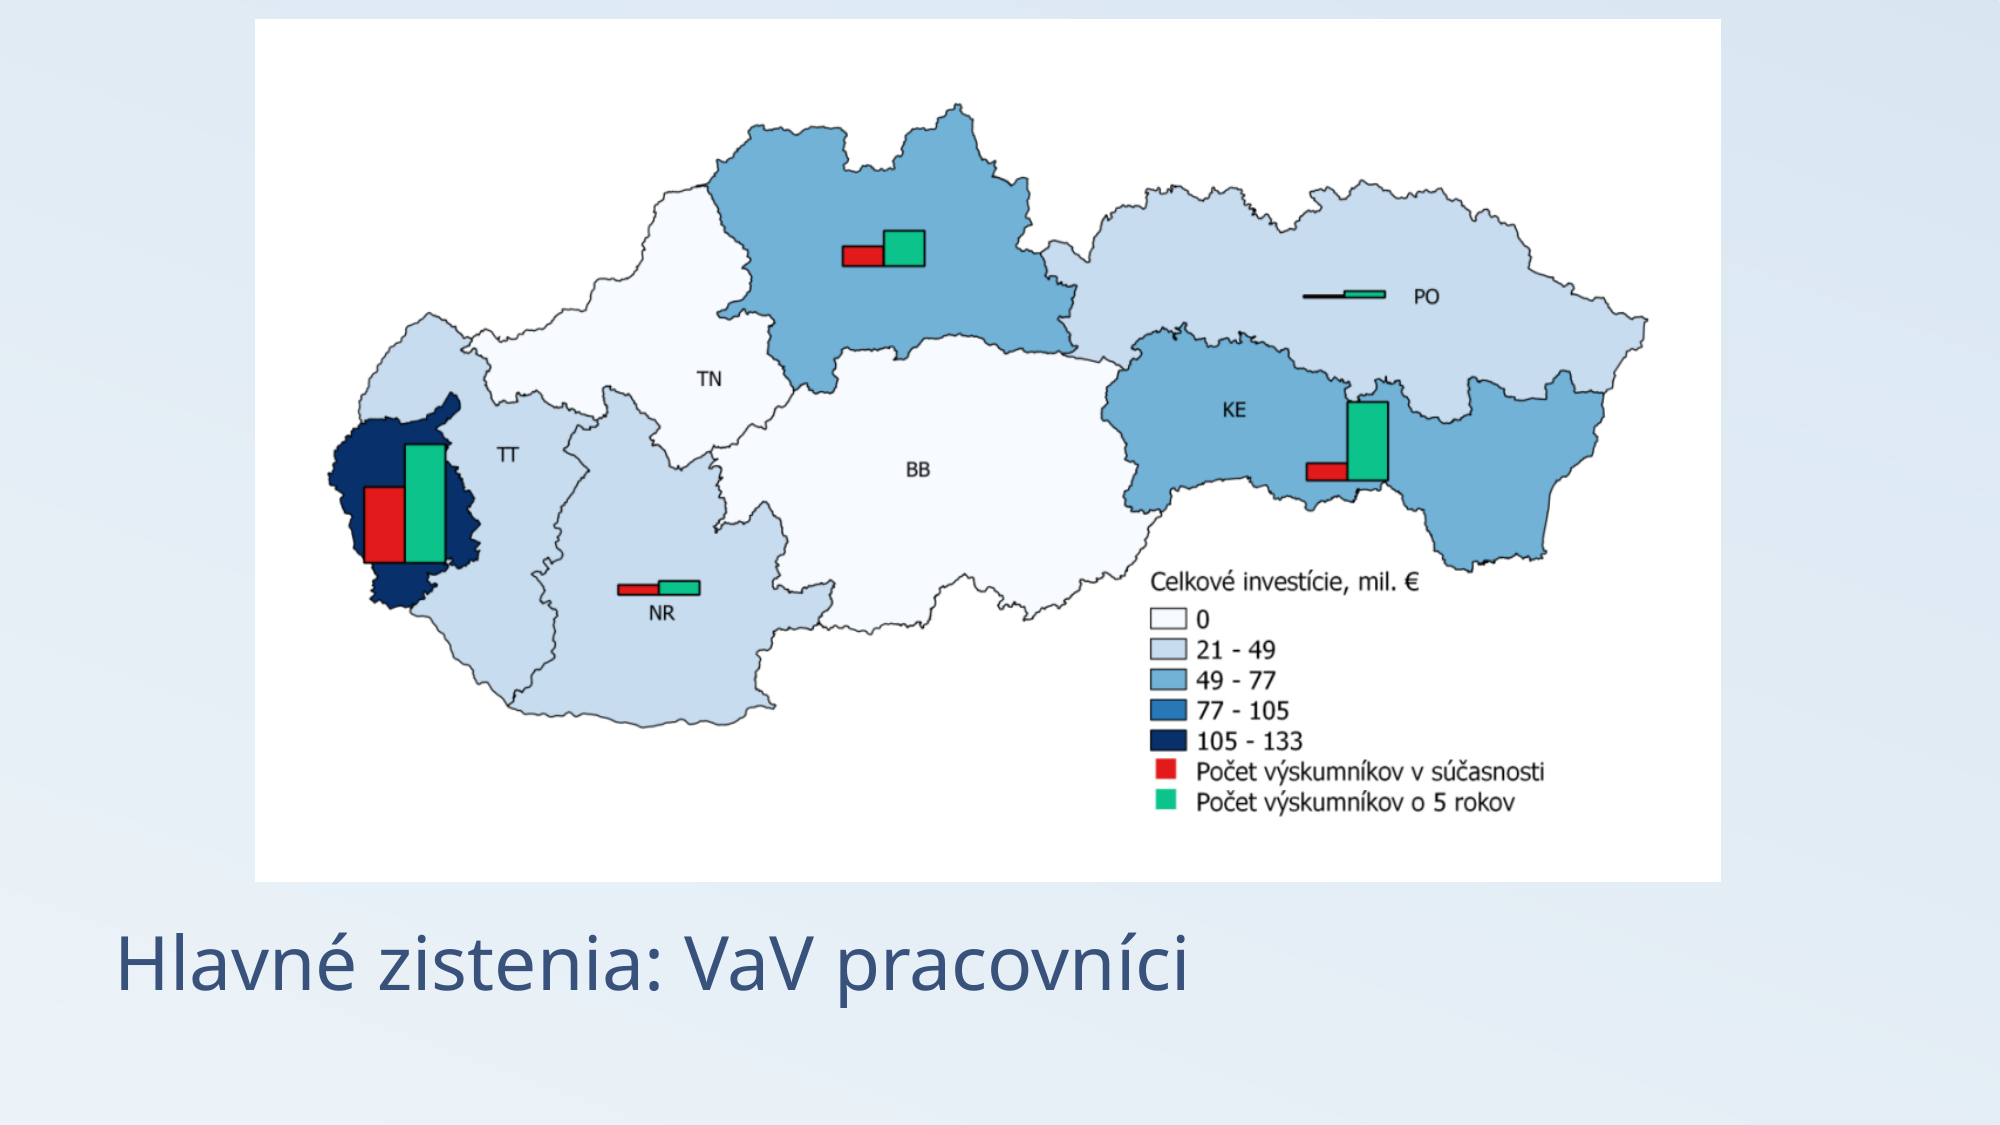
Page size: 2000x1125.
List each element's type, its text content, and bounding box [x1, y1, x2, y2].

title Hlavné zistenia: VaV pracovníci [99, 837, 1900, 1013]
picture [255, 19, 1721, 882]
